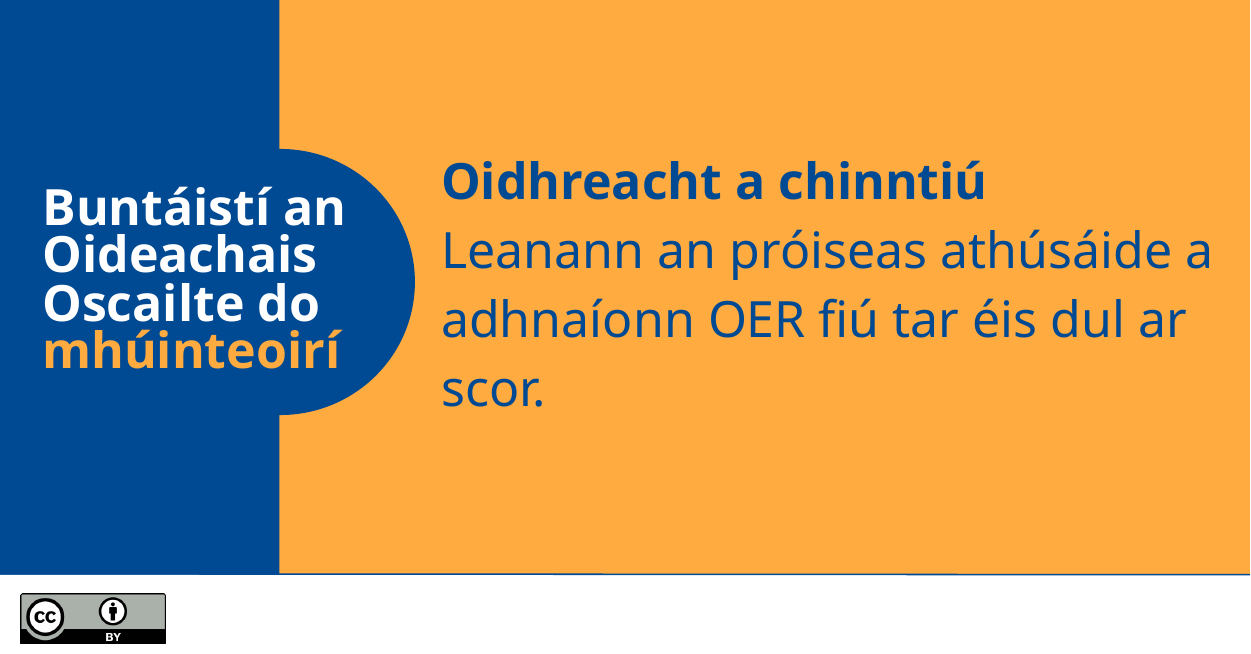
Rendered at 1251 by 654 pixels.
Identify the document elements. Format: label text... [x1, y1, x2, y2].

text_box Oidhreacht a chinntiú Leanann an próiseas athúsáide a adhnaíonn OER fiú tar éis dul ar scor. [426, 125, 1250, 432]
text_box [207, 394, 353, 416]
text_box [206, 148, 355, 171]
text_box [368, 181, 415, 383]
text_box Buntáistí an Oideachais Oscailte do mhúinteoirí [27, 171, 368, 394]
picture [20, 592, 166, 645]
text_box [0, 0, 280, 573]
text_box [0, 582, 1250, 654]
